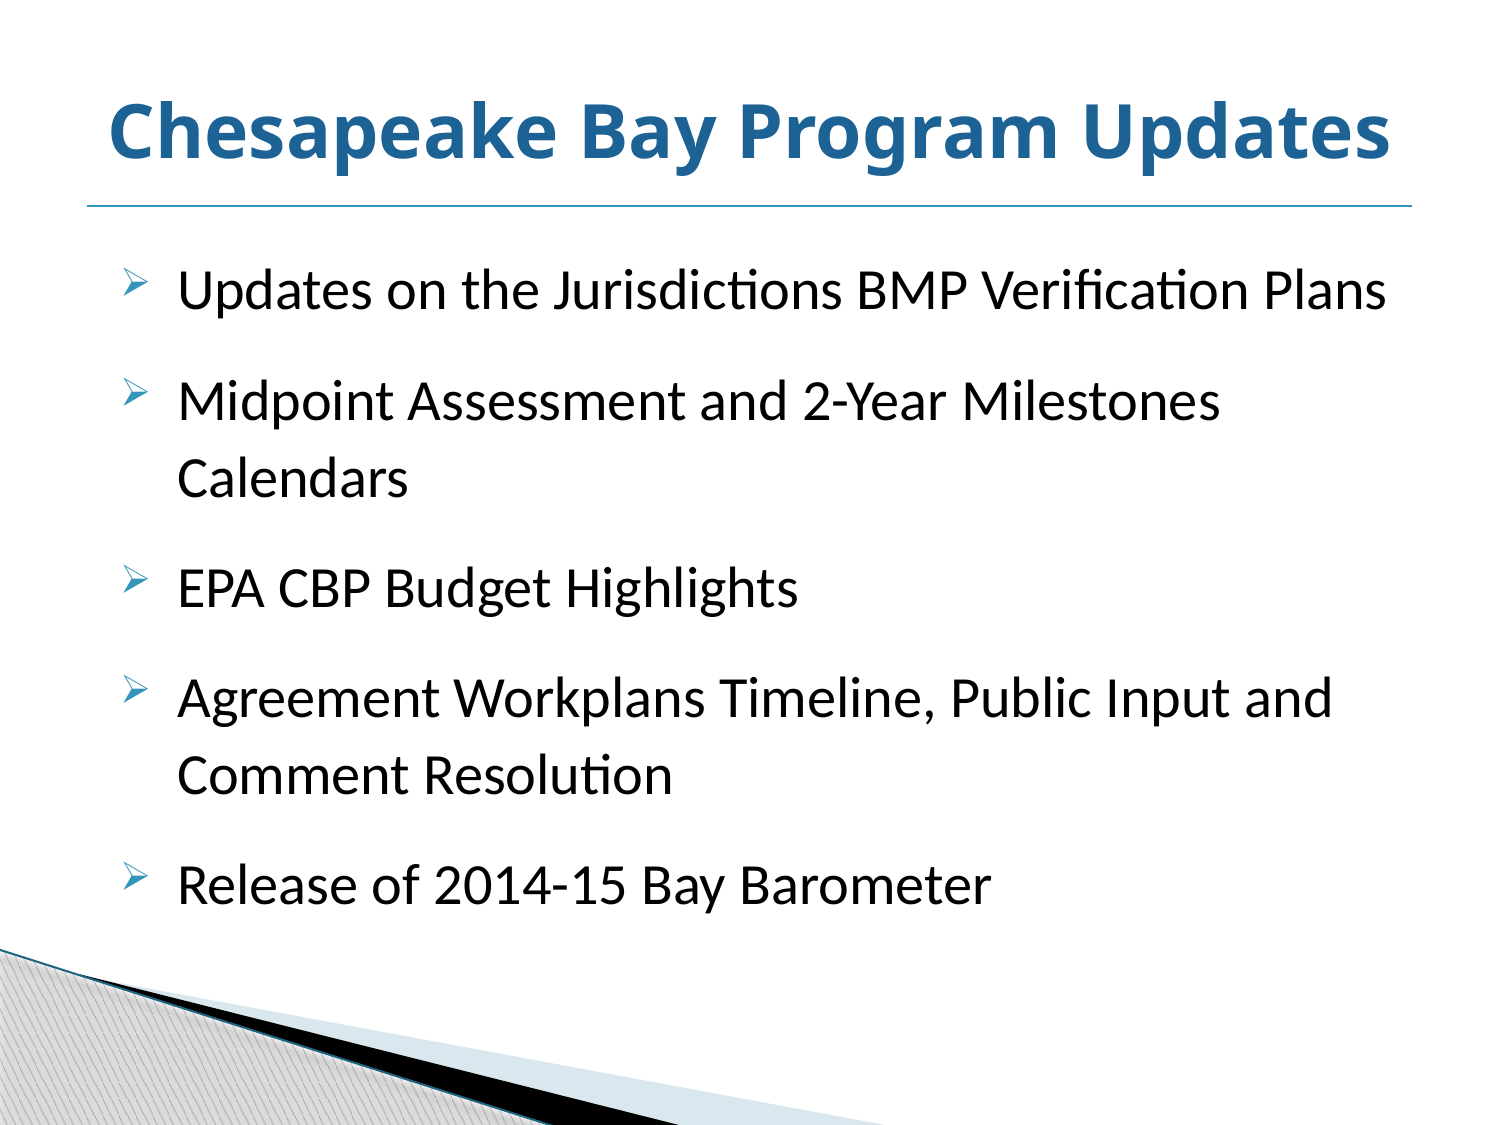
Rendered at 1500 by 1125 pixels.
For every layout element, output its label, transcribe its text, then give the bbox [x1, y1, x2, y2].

title Chesapeake Bay Program Updates [75, 51, 1425, 207]
list Updates on the Jurisdictions BMP Verification Plans Midpoint Assessment and 2-Year Milestones Calendars EPA CBP Budget Highlights Agreement Workplans Timeline, Public Input and Comment Resolution Release of 2014-15 Bay Barometer [87, 237, 1438, 988]
